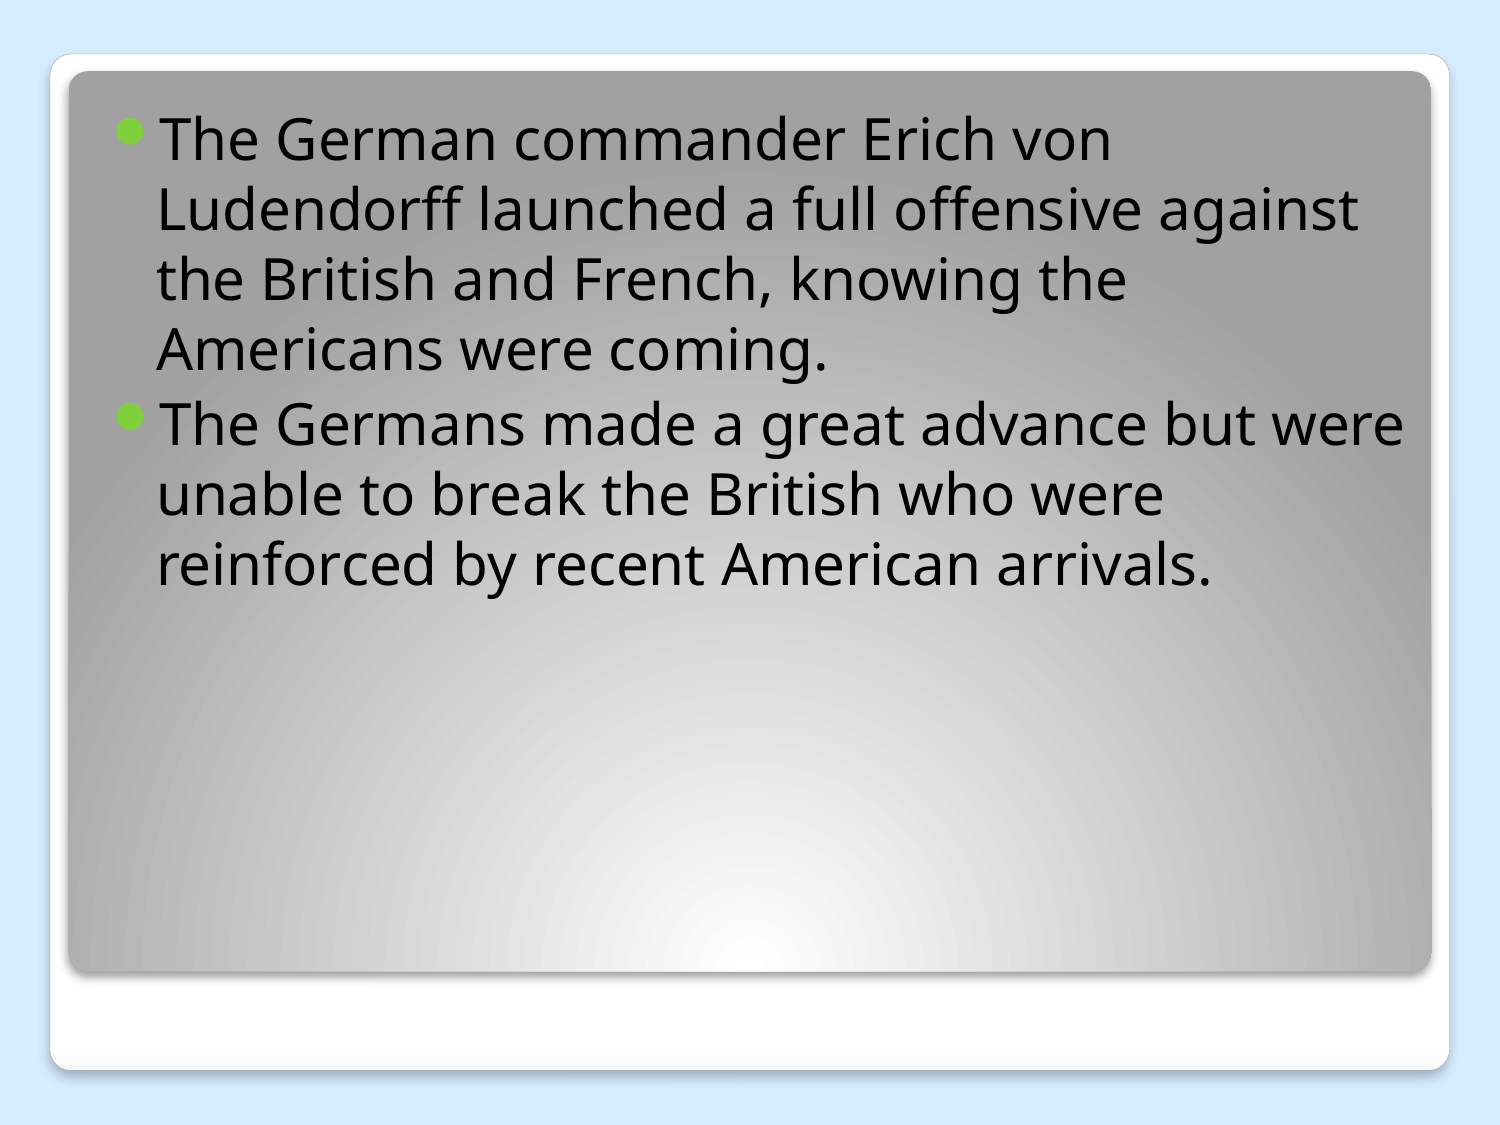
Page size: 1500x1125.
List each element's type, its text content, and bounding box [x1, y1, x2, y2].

list The German commander Erich von Ludendorff launched a full offensive against the British and French, knowing the Americans were coming. The Germans made a great advance but were unable to break the British who were reinforced by recent American arrivals. [82, 86, 1425, 774]
